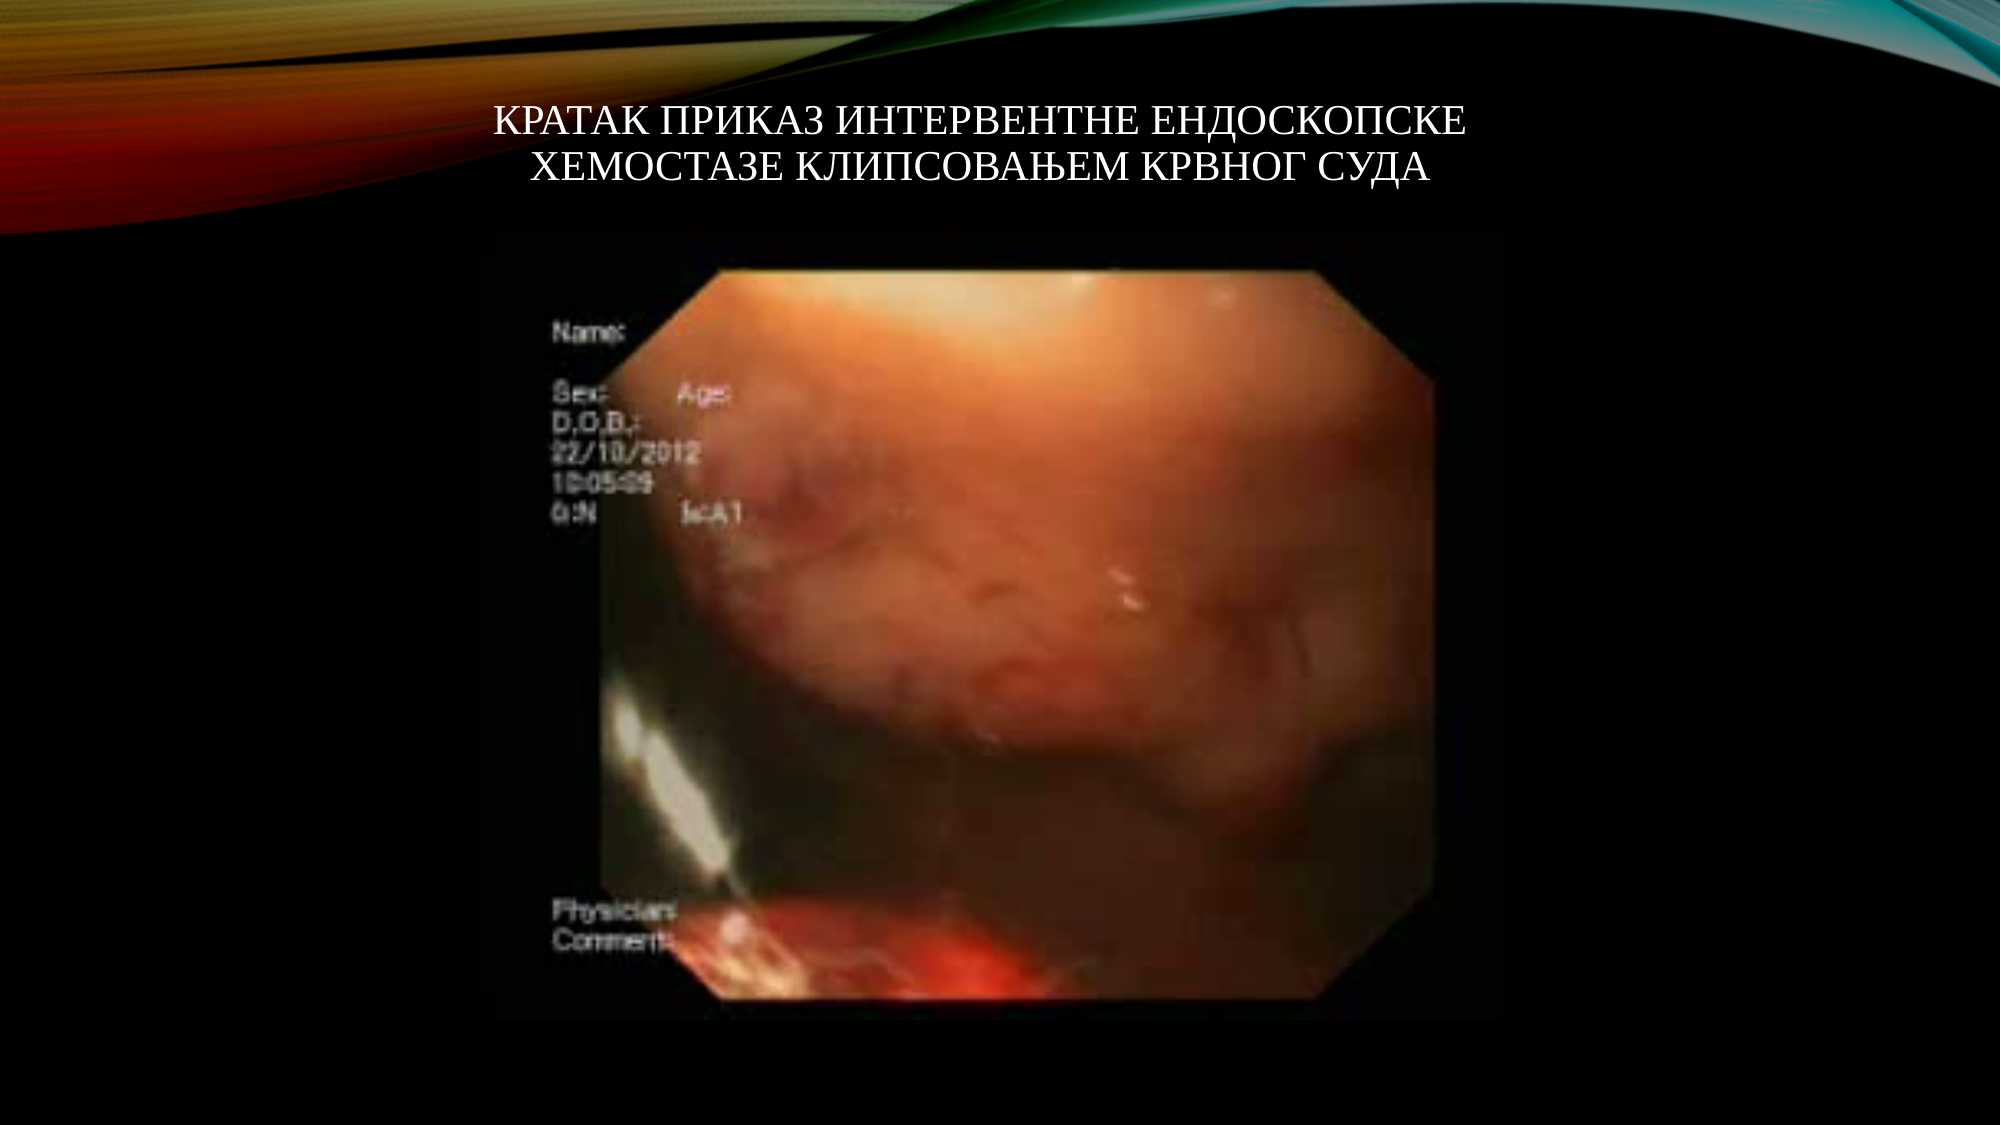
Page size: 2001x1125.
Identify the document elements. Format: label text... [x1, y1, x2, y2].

picture [0, 0, 2000, 237]
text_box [468, 231, 1520, 1021]
title Кратак приказ интервентне ендоскопске хемостазе клипсовањем крвног суда [350, 90, 1611, 266]
